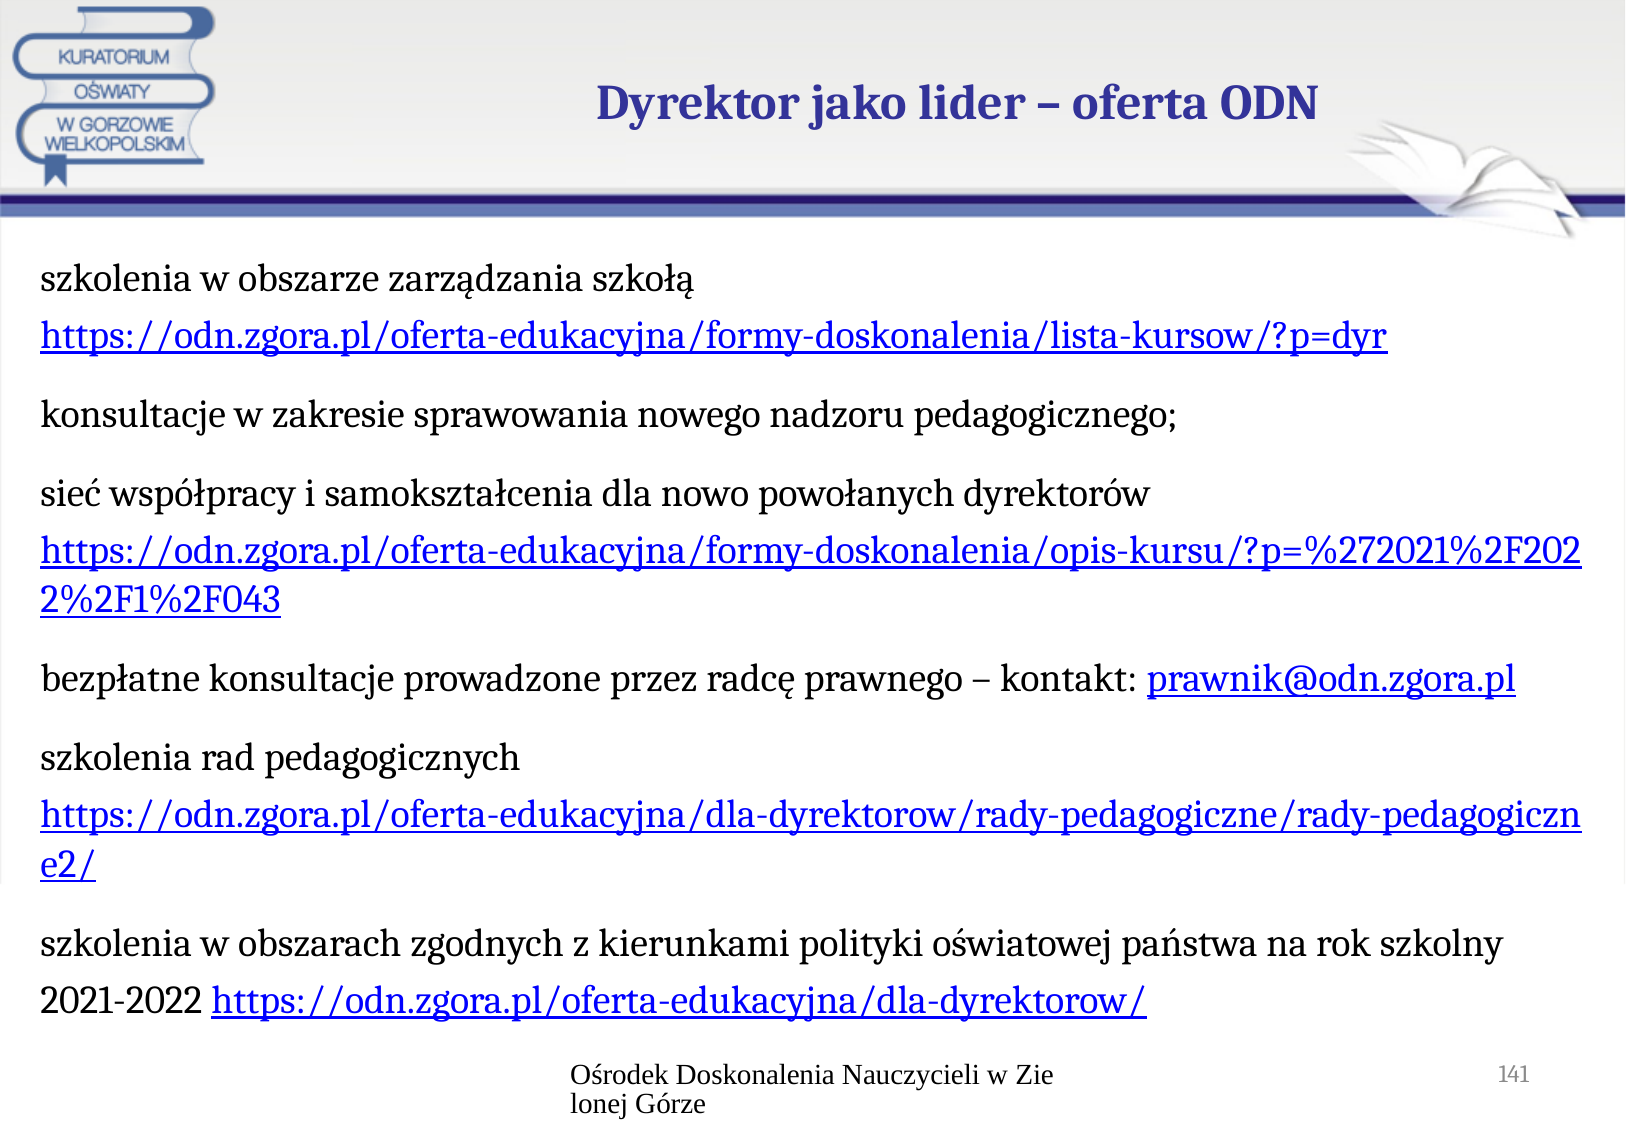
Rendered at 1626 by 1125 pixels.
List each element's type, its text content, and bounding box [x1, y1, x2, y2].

slide_number 141 [1164, 1042, 1544, 1103]
footer Ośrodek Doskonalenia Nauczycieli w Zielonej Górze [555, 1042, 1070, 1103]
picture [0, 0, 1626, 1125]
list szkolenia w obszarze zarządzania szkołą https://odn.zgora.pl/oferta-edukacyjna/formy-doskonalenia/lista-kursow/?p=dyr konsultacje w zakresie sprawowania nowego nadzoru pedagogicznego; sieć współpracy i samokształcenia dla nowo powołanych dyrektorów https://odn.zgora.pl/oferta-edukacyjna/formy-doskonalenia/opis-kursu/?p=%272021%2F2022%2F1%2F043 bezpłatne konsultacje prowadzone przez radcę prawnego – kontakt: prawnik@odn.zgora.pl szkolenia rad pedagogicznych https://odn.zgora.pl/oferta-edukacyjna/dla-dyrektorow/rady-pedagogiczne/rady-pedagogiczne2/ szkolenia w obszarach zgodnych z kierunkami polityki oświatowej państwa na rok szkolny 2021-2022 https://odn.zgora.pl/oferta-edukacyjna/dla-dyrektorow/ [25, 234, 1600, 938]
title Dyrektor jako lider – oferta ODN [317, 23, 1600, 176]
